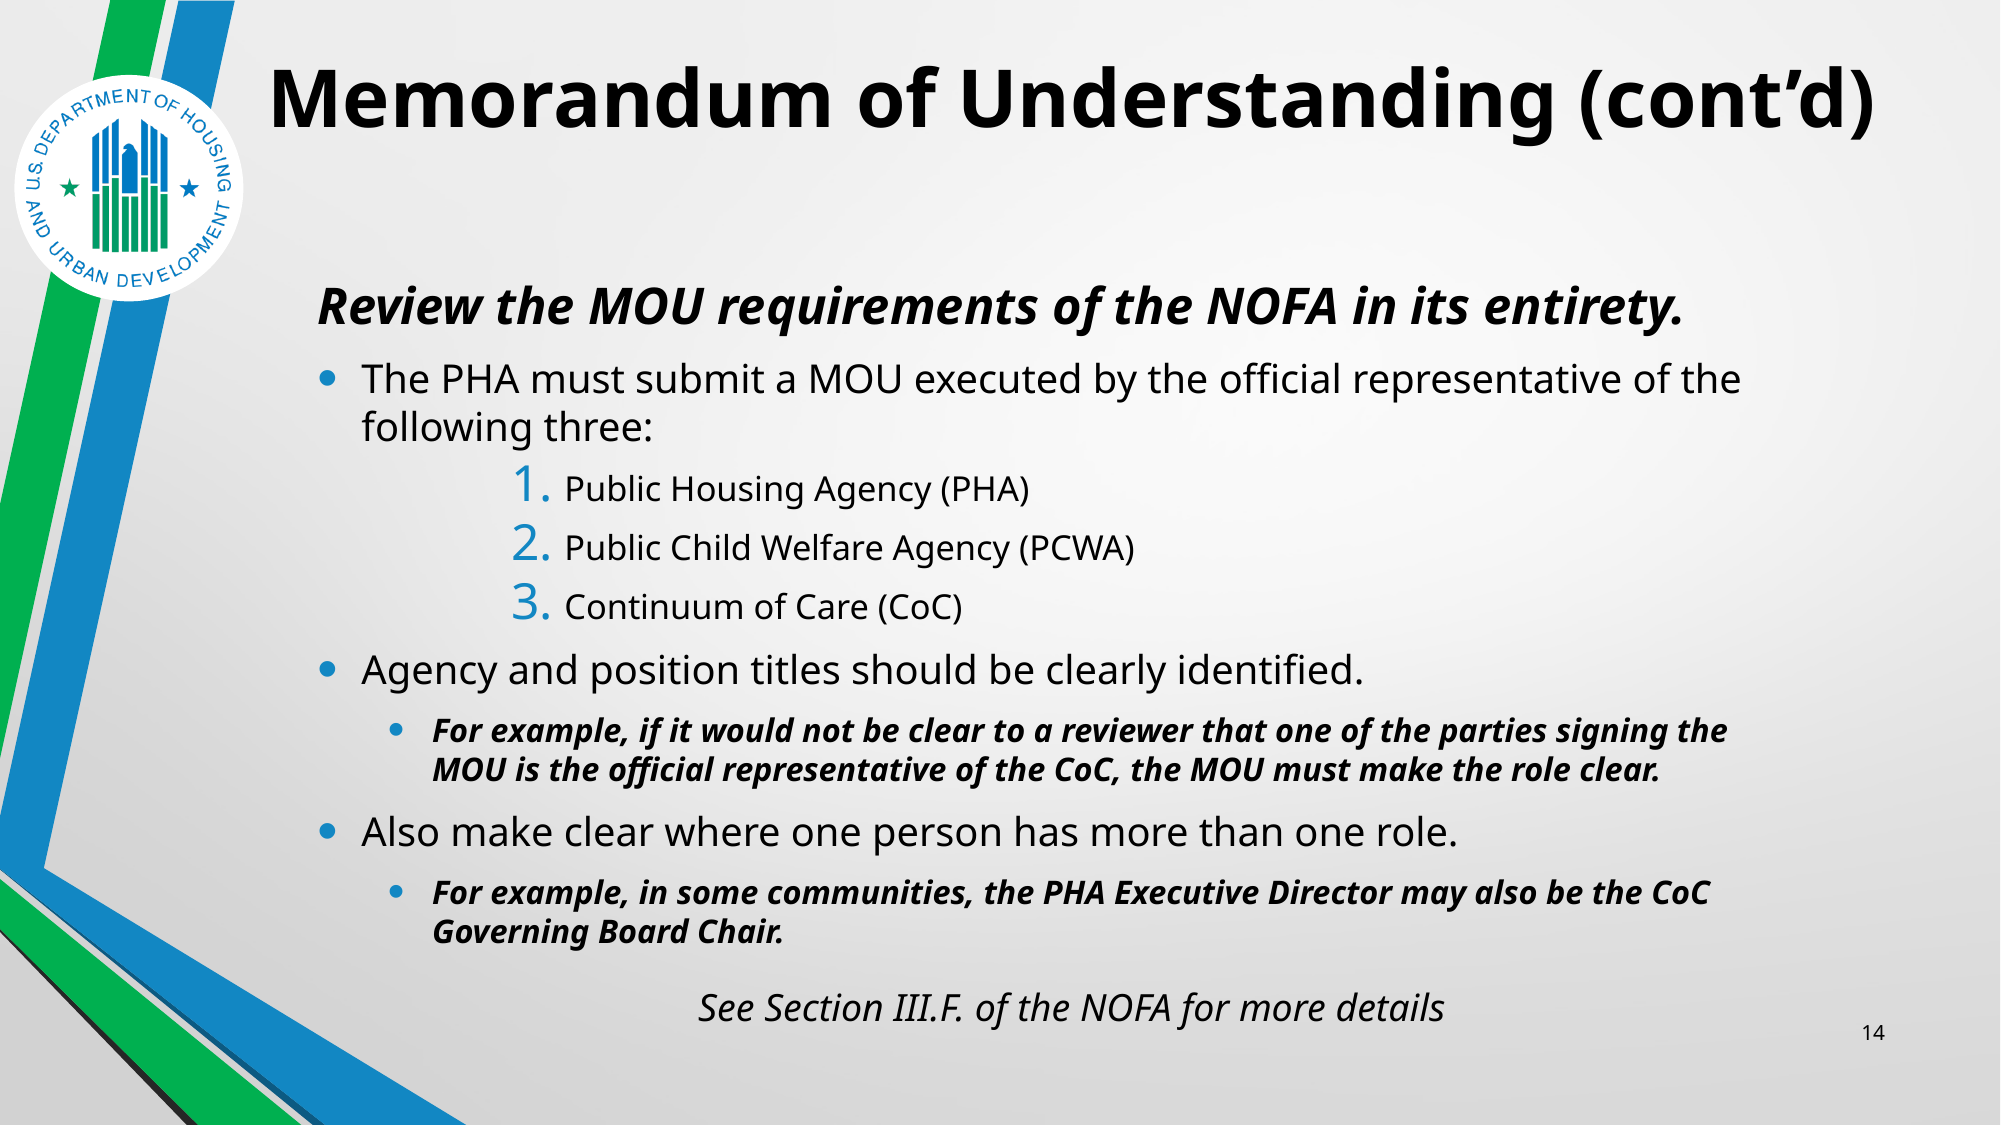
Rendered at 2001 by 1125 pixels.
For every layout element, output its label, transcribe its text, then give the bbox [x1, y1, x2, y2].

title Memorandum of Understanding (cont’d) [239, 27, 1925, 164]
text_box See Section III.F. of the NOFA for more details [683, 976, 1481, 1036]
picture [26, 89, 231, 287]
slide_number 14 [1809, 1003, 1900, 1064]
list Review the MOU requirements of the NOFA in its entirety. The PHA must submit a MOU executed by the official representative of the following three: Public Housing Agency (PHA) Public Child Welfare Agency (PCWA) Continuum of Care (CoC) Agency and position titles should be clearly identified. For example, if it would not be clear to a reviewer that one of the parties signing the MOU is the official representative of the CoC, the MOU must make the role clear. Also make clear where one person has more than one role. For example, in some communities, the PHA Executive Director may also be the CoC Governing Board Chair. [302, 260, 1771, 964]
